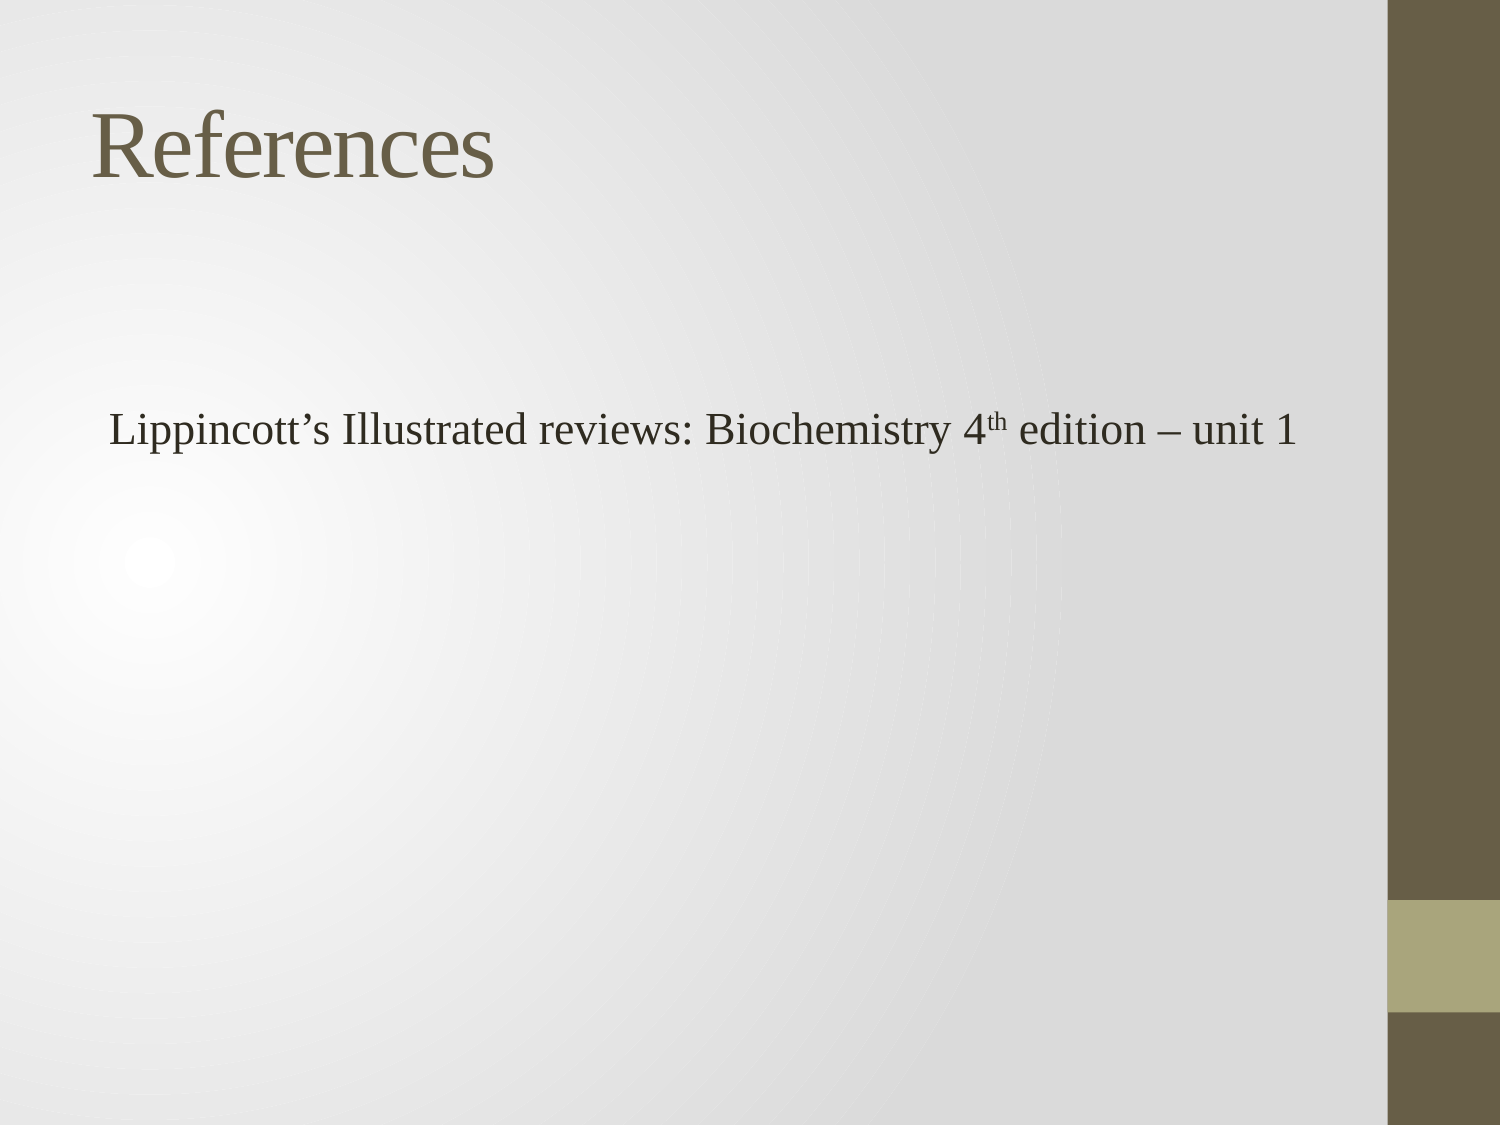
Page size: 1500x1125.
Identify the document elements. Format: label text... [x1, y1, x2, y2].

title References [75, 45, 1325, 233]
list Lippincott’s Illustrated reviews: Biochemistry 4th edition – unit 1 [75, 262, 1325, 1050]
